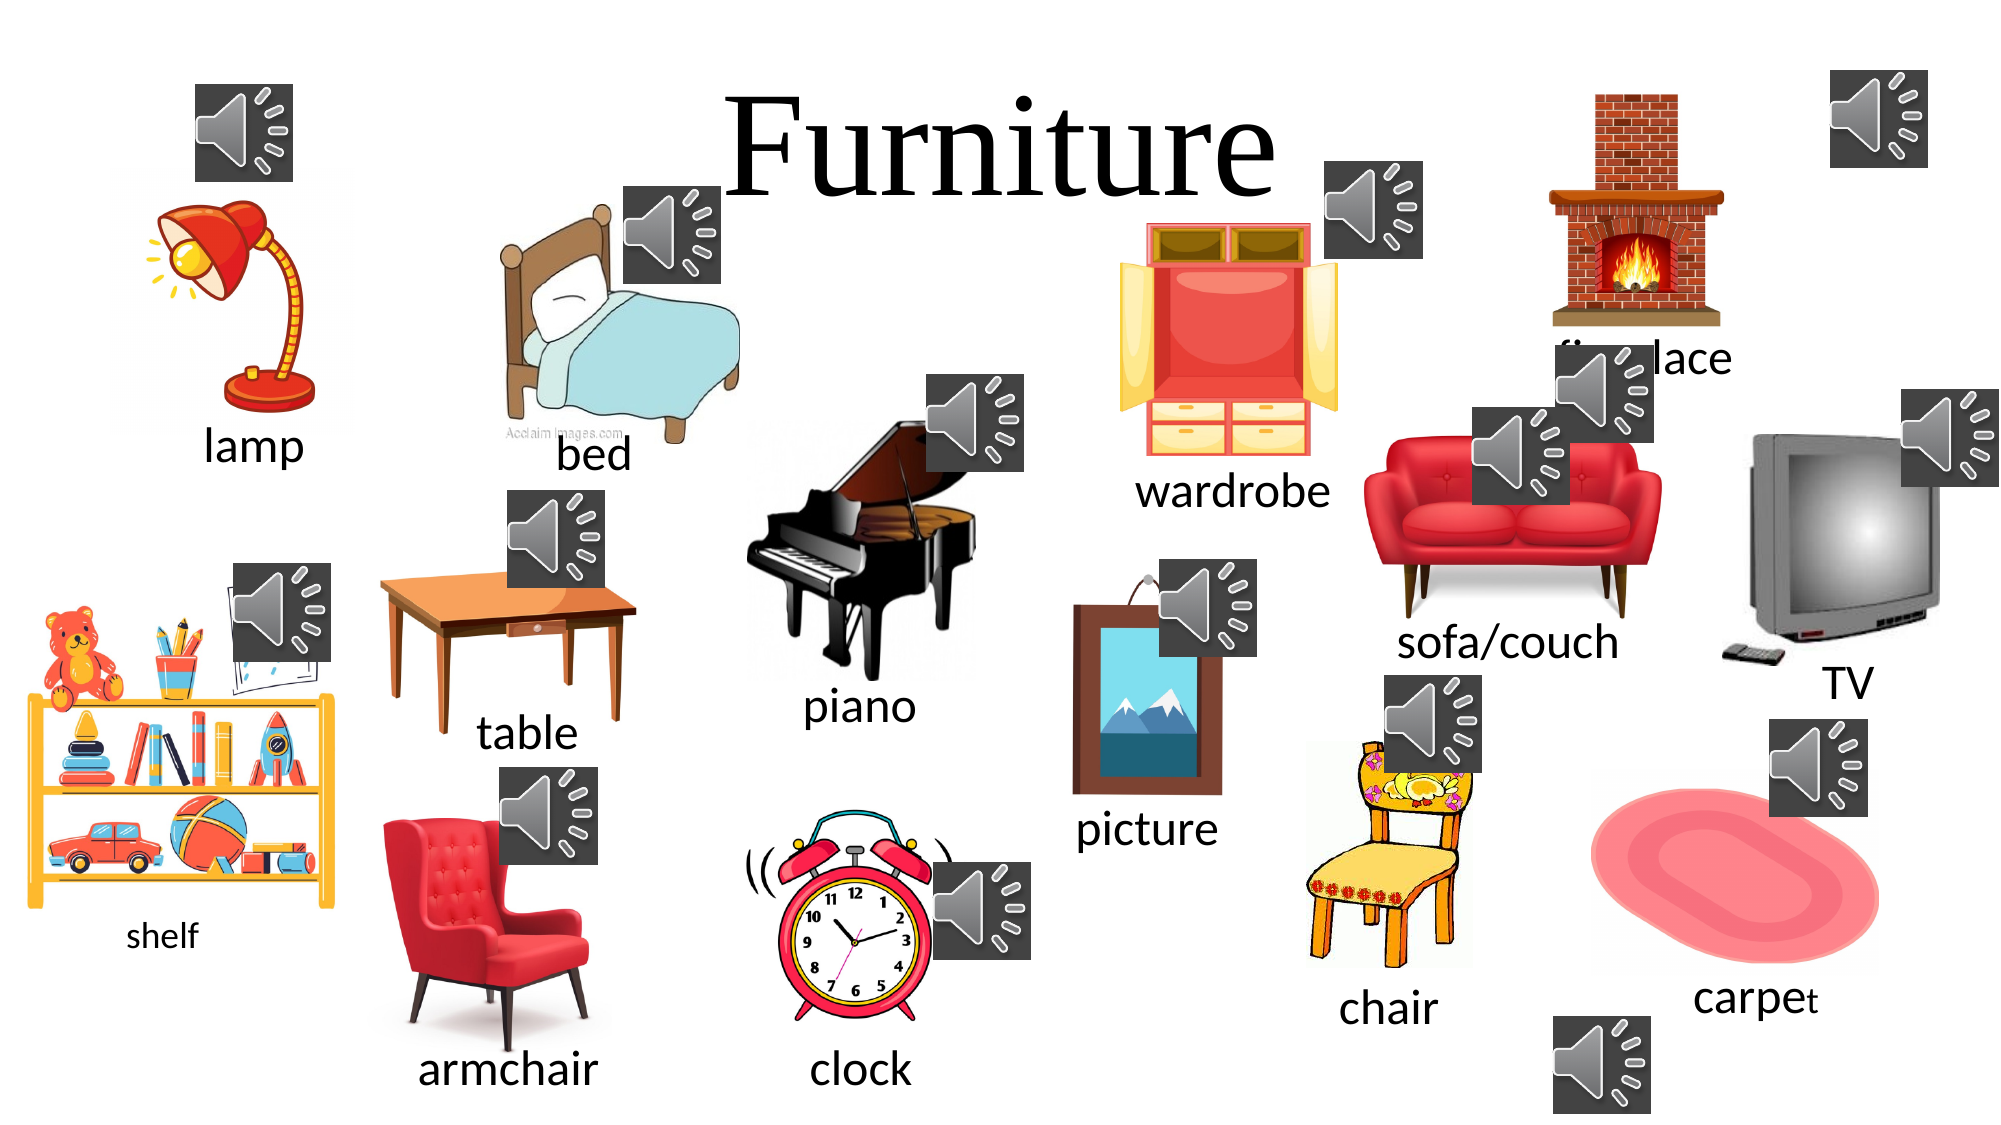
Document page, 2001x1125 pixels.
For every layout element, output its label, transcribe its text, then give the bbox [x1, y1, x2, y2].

text_box shelf [111, 917, 215, 964]
picture [747, 372, 1025, 681]
text_box TV [1807, 666, 1890, 718]
text_box fireplace [1542, 316, 1749, 392]
text_box sofa/couch [1381, 639, 1635, 676]
text_box table [461, 764, 594, 768]
picture [740, 790, 1032, 1029]
text_box lamp [188, 435, 321, 480]
picture [1551, 1015, 1652, 1116]
text_box clock [794, 1029, 928, 1103]
picture [1037, 558, 1258, 807]
picture [1120, 159, 1424, 456]
text_box Furniture [556, 38, 1715, 234]
picture [1591, 717, 1879, 976]
text_box picture [1060, 807, 1235, 864]
picture [1530, 83, 1742, 337]
picture [1347, 343, 1678, 639]
picture [110, 83, 355, 435]
text_box carpet [1678, 976, 1835, 1031]
picture [1306, 673, 1484, 968]
text_box wardrobe [1111, 450, 1347, 526]
picture [367, 489, 650, 764]
text_box piano [787, 681, 932, 741]
picture [1828, 68, 1929, 169]
picture [360, 765, 612, 1054]
text_box bed [540, 444, 648, 489]
picture [500, 185, 740, 444]
picture [1722, 388, 2000, 666]
picture [10, 556, 355, 917]
text_box chair [1324, 968, 1455, 1042]
text_box armchair [402, 1028, 615, 1104]
